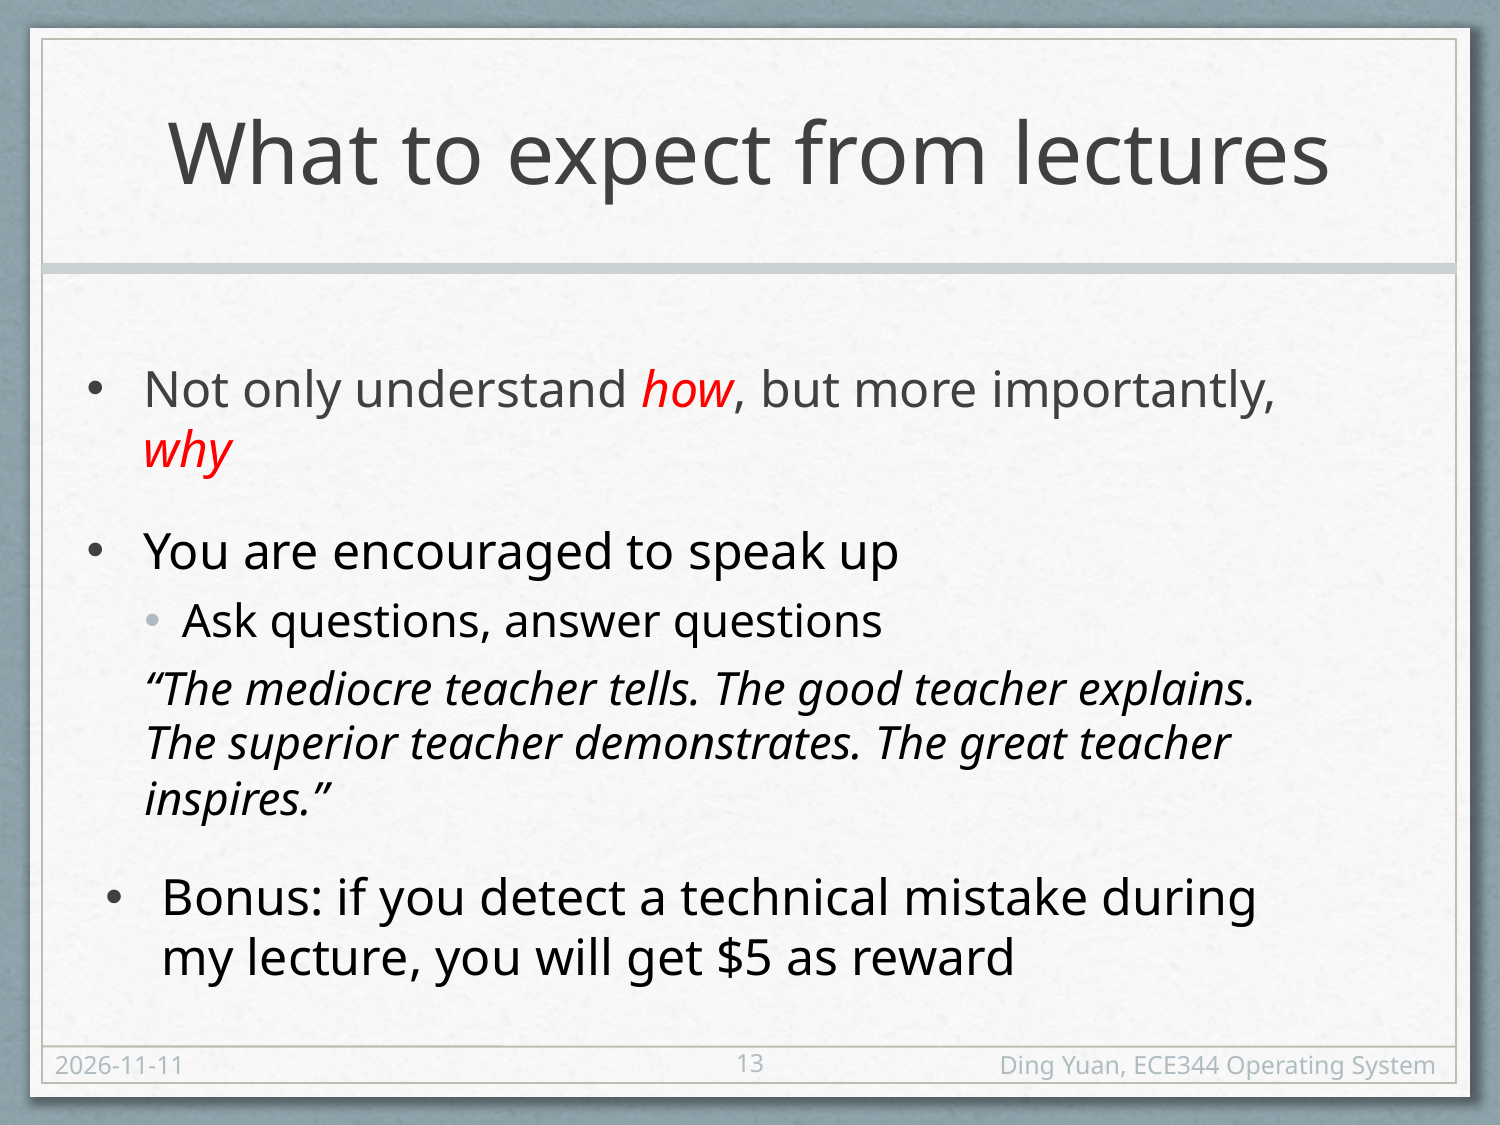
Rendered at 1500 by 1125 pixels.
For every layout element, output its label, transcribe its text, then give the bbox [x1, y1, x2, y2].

list Not only understand how, but more importantly, why You are encouraged to speak up Ask questions, answer questions “The mediocre teacher tells. The good teacher explains. The superior teacher demonstrates. The great teacher inspires.” Bonus: if you detect a technical mistake during my lecture, you will get $5 as reward [71, 350, 1353, 995]
title What to expect from lectures [147, 40, 1353, 260]
footer Ding Yuan, ECE344 Operating System [977, 1045, 1453, 1088]
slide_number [39, 1045, 390, 1088]
slide_number 13 [687, 1042, 813, 1088]
picture [30, 28, 1470, 1097]
